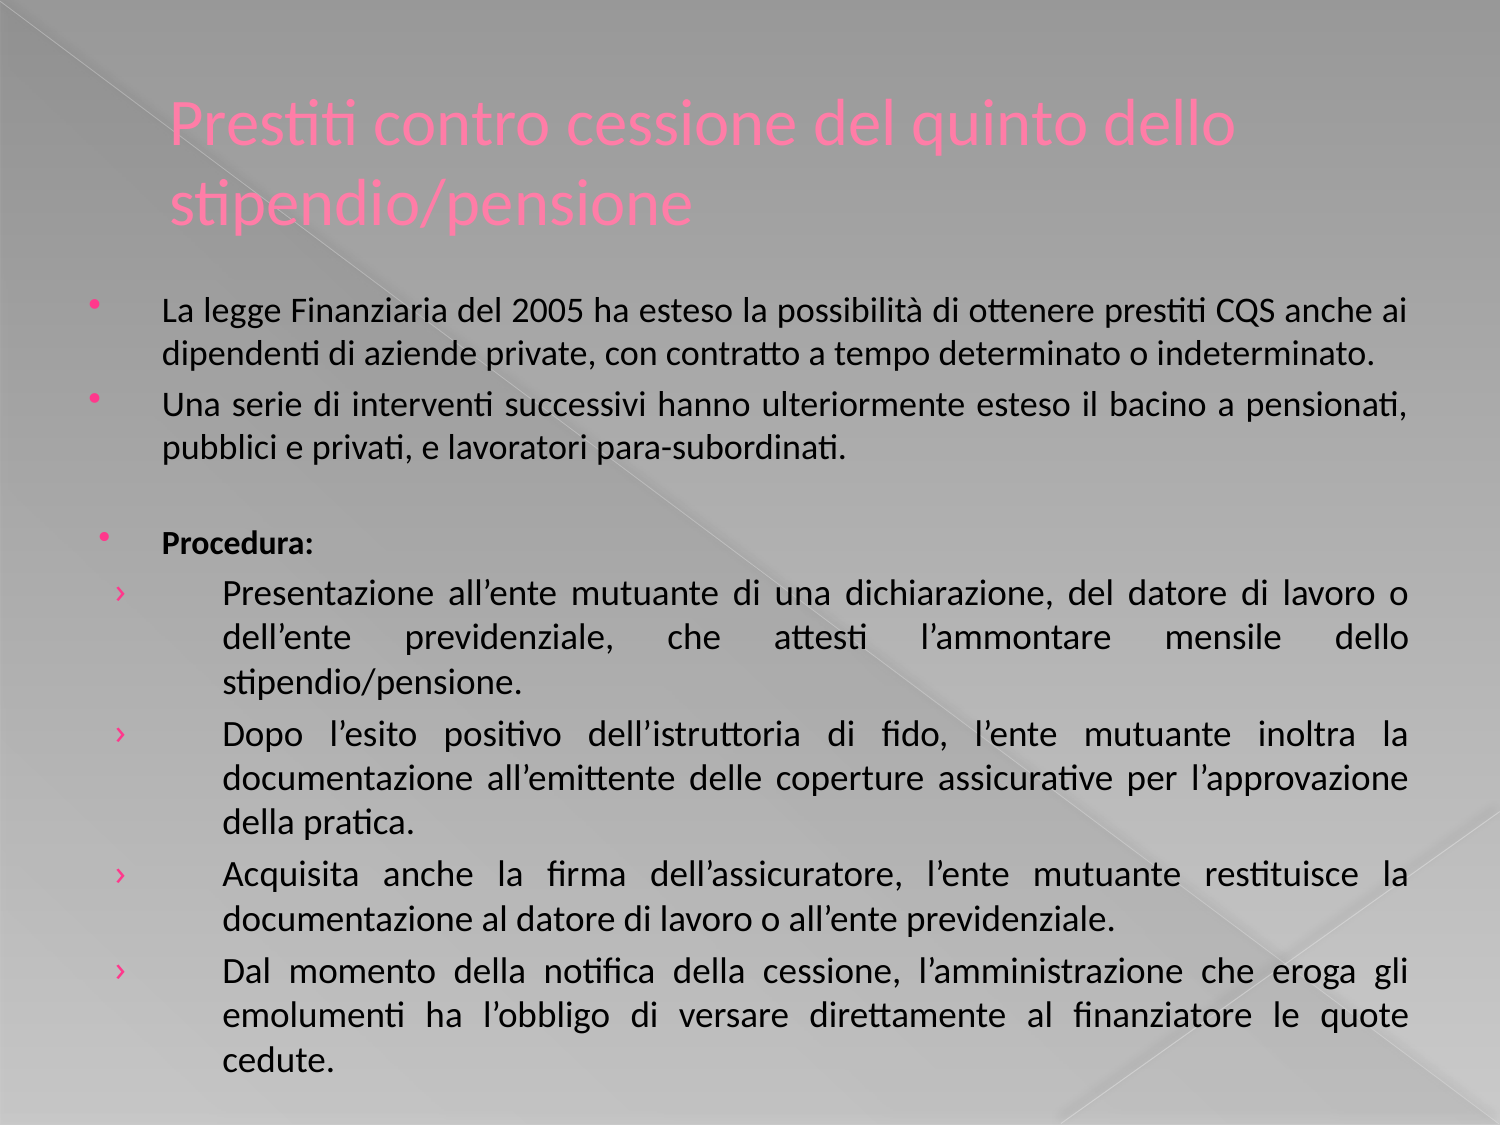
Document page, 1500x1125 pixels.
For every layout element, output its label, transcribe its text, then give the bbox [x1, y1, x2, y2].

list La legge Finanziaria del 2005 ha esteso la possibilità di ottenere prestiti CQS anche ai dipendenti di aziende private, con contratto a tempo determinato o indeterminato. Una serie di interventi successivi hanno ulteriormente esteso il bacino a pensionati, pubblici e privati, e lavoratori para-subordinati. Procedura: Presentazione all’ente mutuante di una dichiarazione, del datore di lavoro o dell’ente previdenziale, che attesti l’ammontare mensile dello stipendio/pensione. Dopo l’esito positivo dell’istruttoria di fido, l’ente mutuante inoltra la documentazione all’emittente delle coperture assicurative per l’approvazione della pratica. Acquisita anche la firma dell’assicuratore, l’ente mutuante restituisce la documentazione al datore di lavoro o all’ente previdenziale. Dal momento della notifica della cessione, l’amministrazione che eroga gli emolumenti ha l’obbligo di versare direttamente al finanziatore le quote cedute. [75, 278, 1425, 1106]
title Prestiti contro cessione del quinto dello stipendio/pensione [75, 43, 1425, 274]
